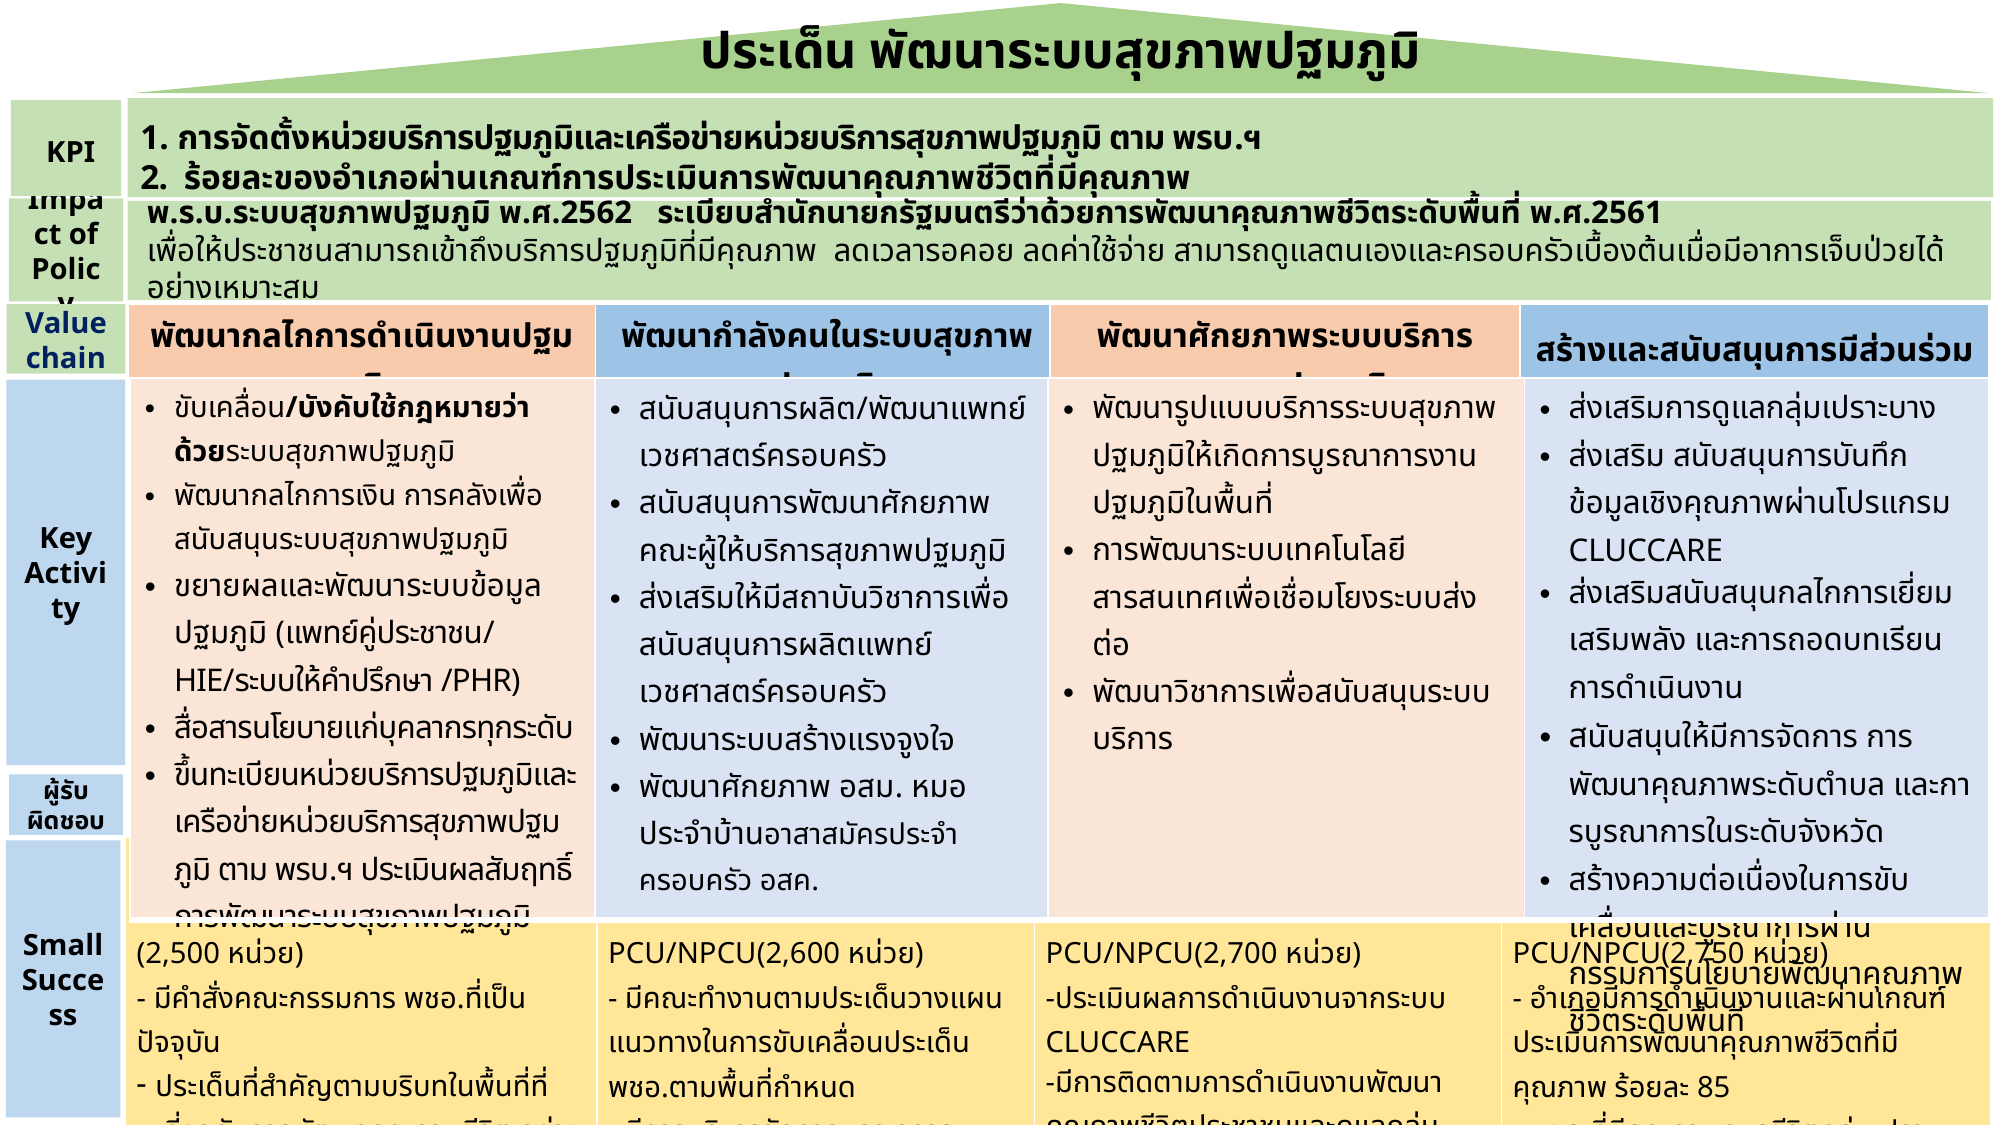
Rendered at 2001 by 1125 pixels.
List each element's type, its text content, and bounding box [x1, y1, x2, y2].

table_header พัฒนากลไกการดำเนินงานปฐมภูมิ [129, 305, 595, 377]
table_header พัฒนารูปแบบบริการระบบสุขภาพปฐมภูมิให้เกิดการบูรณาการงานปฐมภูมิในพื้นที่ การพัฒนาระบบเทคโนโลยีสารสนเทศเพื่อเชื่อมโยงระบบส่งต่อ พัฒนาวิชาการเพื่อสนับสนุนระบบบริการ [1049, 379, 1524, 917]
text_box พ.ร.บ.ระบบสุขภาพปฐมภูมิ พ.ศ.2562 ระเบียบสำนักนายกรัฐมนตรีว่าด้วยการพัฒนาคุณภาพชีวิตระดับพื้นที่ พ.ศ.2561 เพื่อให้ประชาชนสามารถเข้าถึงบริการปฐมภูมิที่มีคุณภาพ ลดเวลารอคอย ลดค่าใช้จ่าย สามารถดูแลตนเองและครอบครัวเบื้องต้นเมื่อมีอาการเจ็บป่วยได้อย่างเหมาะสม [131, 191, 1991, 306]
text_box Value chain [6, 303, 126, 375]
text_box Key Activity [5, 379, 126, 766]
text_box ประเด็น พัฒนาระบบสุขภาพปฐมภูมิ [132, 1, 1990, 95]
text_box KPI [18, 126, 123, 176]
table_header สนับสนุนการผลิต/พัฒนาแพทย์เวชศาสตร์ครอบครัว สนับสนุนการพัฒนาศักยภาพคณะผู้ให้บริการสุขภาพปฐมภูมิ ส่งเสริมให้มีสถาบันวิชาการเพื่อสนับสนุนการผลิตแพทย์เวชศาสตร์ครอบครัว พัฒนาระบบสร้างแรงจูงใจ พัฒนาศักยภาพ อสม. หมอประจำบ้านอาสาสมัครประจำครอบครัว อสค. [596, 379, 1047, 917]
table_header พัฒนาศักยภาพระบบบริการสุขภาพปฐมภูมิ [1051, 305, 1519, 377]
text_box [10, 99, 122, 197]
table_header ส่งเสริมการดูแลกลุ่มเปราะบาง ส่งเสริม สนับสนุนการบันทึกข้อมูลเชิงคุณภาพผ่านโปรแกรม CLUCCARE ส่งเสริมสนับสนุนกลไกการเยี่ยมเสริมพลัง และการถอดบทเรียนการดำเนินงาน สนับสนุนให้มีการจัดการ การพัฒนาคุณภาพระดับตำบล และการบูรณาการในระดับจังหวัด สร้างความต่อเนื่องในการขับเคลื่อนและบูรณาการผ่านกรรมการนโยบายพัฒนาคุณภาพชีวิตระดับพื้นที่ [1525, 379, 1988, 917]
table_header ไตรมาส 3 (9 เดือน) - จัดตั้งหน่วยบริการ PCU/NPCU(2,700 หน่วย) -ประเมินผลการดำเนินงานจากระบบ CLUCCARE -มีการติดตามการดำเนินงานพัฒนาคุณภาพชีวิตประชาชนและดูแลกลุ่มเปราะบางโดยใช้กระบวนการเยี่ยมเสริมพลังของทีมระดับจังหวัดและเขต [1035, 923, 1501, 1125]
text_box ผู้รับ ผิดชอบ [8, 773, 124, 836]
text_box Impact of Policy [8, 197, 124, 303]
table_header ขับเคลื่อน/บังคับใช้กฎหมายว่าด้วยระบบสุขภาพปฐมภูมิ พัฒนากลไกการเงิน การคลังเพื่อสนับสนุนระบบสุขภาพปฐมภูมิ ขยายผลและพัฒนาระบบข้อมูลปฐมภูมิ (แพทย์คู่ประชาชน/ HIE/ระบบให้คำปรึกษา /PHR) สื่อสารนโยบายแก่บุคลากรทุกระดับ ขึ้นทะเบียนหน่วยบริการปฐมภูมิและเครือข่ายหน่วยบริการสุขภาพปฐมภูมิ ตาม พรบ.ฯ ประเมินผลสัมฤทธิ์การพัฒนาระบบสุขภาพปฐมภูมิ [131, 379, 594, 917]
table_header ไตรมาส 4 (12 เดือน) - จัดตั้งหน่วยบริการ PCU/NPCU(2,750 หน่วย) - อำเภอมีการดำเนินงานและผ่านเกณฑ์ประเมินการพัฒนาคุณภาพชีวิตที่มีคุณภาพ ร้อยละ 85 - พชอ.ที่มีคุณภาพดูแลชีวิตกลุ่มเปราะบางจำนวน 3 ล้านคน [1502, 923, 1990, 1125]
text_box 1. การจัดตั้งหน่วยบริการปฐมภูมิและเครือข่ายหน่วยบริการสุขภาพปฐมภูมิ ตาม พรบ.ฯ 2. ร้อยละของอำเภอผ่านเกณฑ์การประเมินการพัฒนาคุณภาพชีวิตที่มีคุณภาพ [125, 109, 1976, 204]
table_header พัฒนากำลังคนในระบบสุขภาพปฐมภูมิ [596, 305, 1049, 377]
text_box [127, 97, 1994, 198]
text_box Small Success [5, 839, 121, 1118]
table_header สร้างและสนับสนุนการมีส่วนร่วม [1521, 305, 1988, 377]
table_header ไตรมาส 1 (3 เดือน) - จัดตั้งหน่วยบริการ PCU/NPCU (2,500 หน่วย) - มีคำสั่งคณะกรรมการ พชอ.ที่เป็นปัจจุบัน ประเด็นที่สำคัญตามบริบทในพื้นที่ที่เกี่ยวกับการพัฒนาคุณภาพชีวิต อย่างน้อย 2 ประเด็นเพื่อวางแผนพัฒนาหรือแก้ไขปัญหา กำหนดเป้าหมายการดูแลกลุ่มเปราะบางตามบริบทของพื้นที่ [126, 838, 596, 1125]
table_header ไตรมาส 2 (6 เดือน) - จัดตั้งหน่วยบริการ PCU/NPCU(2,600 หน่วย) - มีคณะทำงานตามประเด็นวางแผนแนวทางในการขับเคลื่อนประเด็น พชอ.ตามพื้นที่กำหนด - มีการบริหารจัดการบูรณาการทรัพยากร (คน เงิน ของ ความรู้ ข้อมูล ของทุกภาคส่วนที่เกี่ยวข้องในการขับเคลื่อนประเด็นการพัฒนาคุณภาพชีวิตประชาชนและดูแลกลุ่มเปราะบาง [598, 923, 1034, 1125]
text_box [127, 204, 131, 301]
